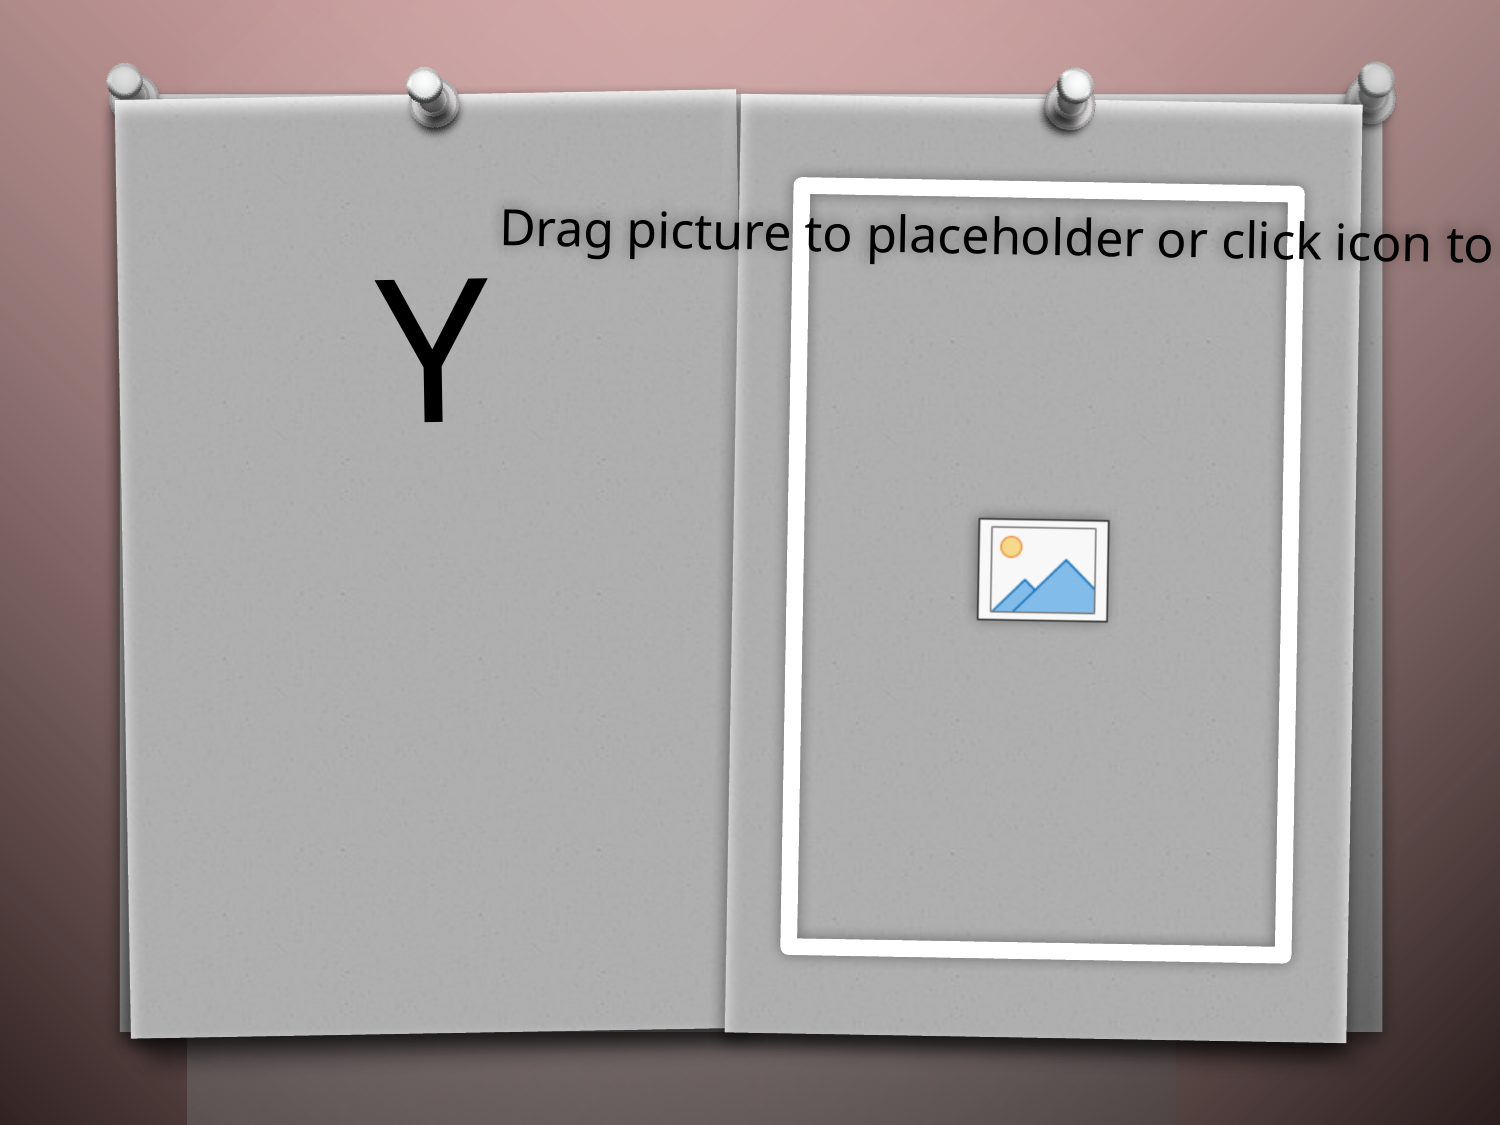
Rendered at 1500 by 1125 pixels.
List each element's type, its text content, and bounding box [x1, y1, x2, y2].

picture [1016, 41, 1138, 162]
title Y [179, 222, 687, 475]
picture [803, 197, 1282, 943]
picture [375, 33, 497, 157]
